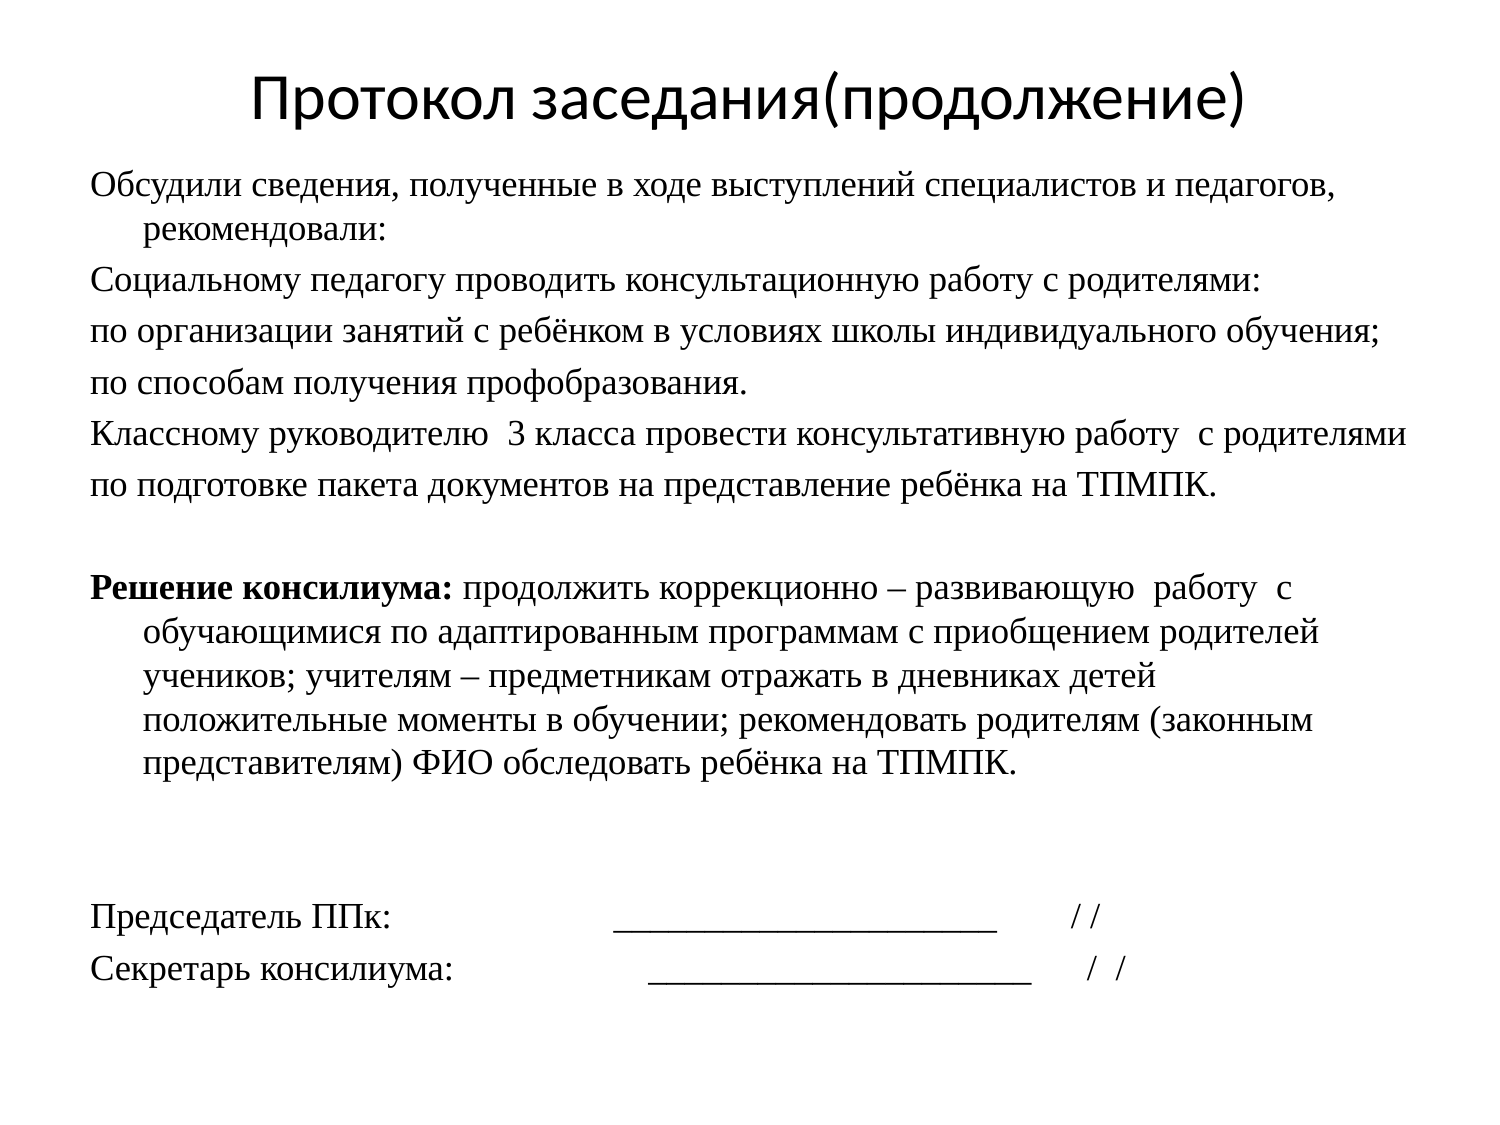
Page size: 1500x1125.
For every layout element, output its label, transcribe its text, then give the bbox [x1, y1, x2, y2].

title Протокол заседания(продолжение) [75, 45, 1425, 141]
list Обсудили сведения, полученные в ходе выступлений специалистов и педагогов, рекомендовали: Социальному педагогу проводить консультационную работу с родителями: по организации занятий с ребёнком в условиях школы индивидуального обучения; по способам получения профобразования. Классному руководителю 3 класса провести консультативную работу с родителями по подготовке пакета документов на представление ребёнка на ТПМПК. Решение консилиума: продолжить коррекционно – развивающую работу с обучающимися по адаптированным программам с приобщением родителей учеников; учителям – предметникам отражать в дневниках детей положительные моменты в обучении; рекомендовать родителям (законным представителям) ФИО обследовать ребёнка на ТПМПК. Председатель ППк: _____________________ / / Секретарь консилиума: _____________________ / / [75, 152, 1425, 1005]
